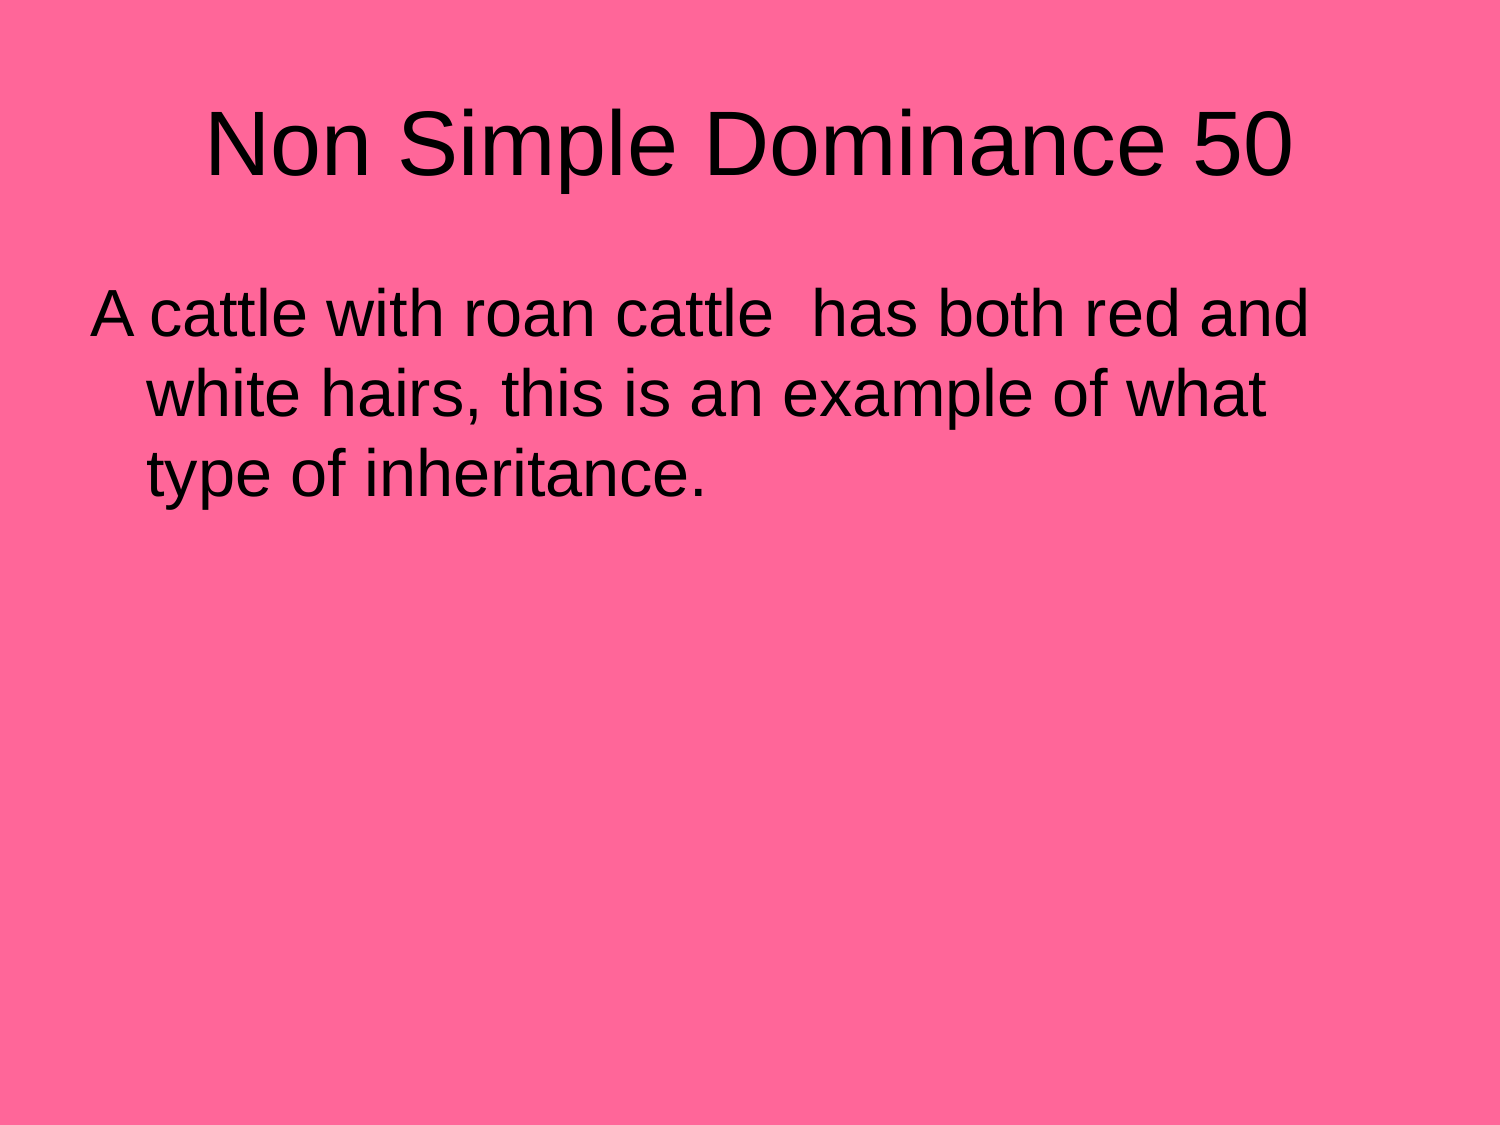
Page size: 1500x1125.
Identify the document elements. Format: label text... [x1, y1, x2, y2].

list A cattle with roan cattle has both red and white hairs, this is an example of what type of inheritance. [74, 262, 1426, 1006]
title Non Simple Dominance 50 [74, 44, 1426, 233]
